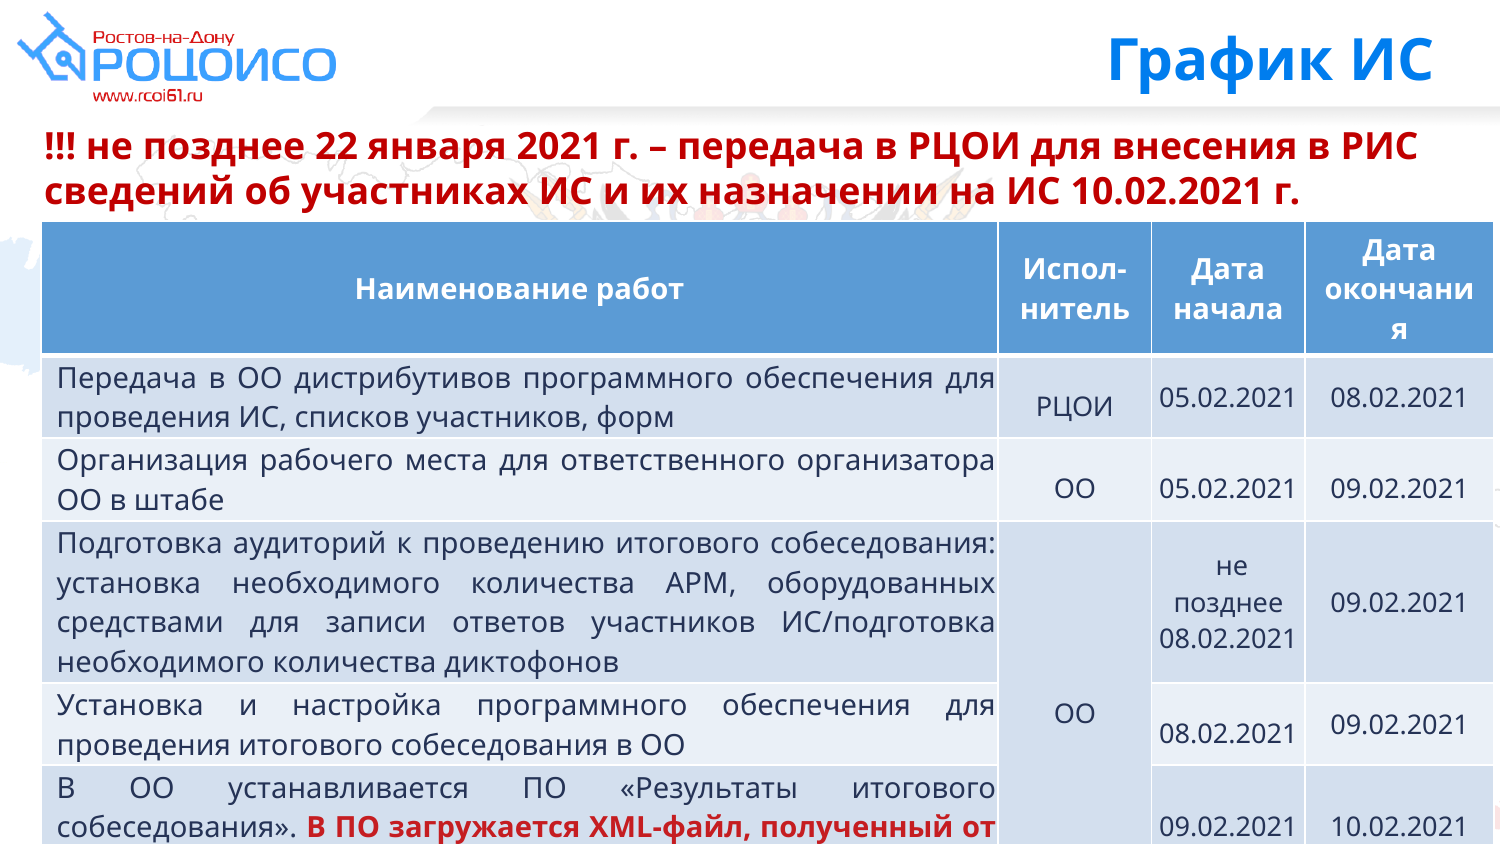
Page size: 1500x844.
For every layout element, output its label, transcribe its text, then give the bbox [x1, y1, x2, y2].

table_cell РЦОИ [999, 358, 1151, 437]
table_cell В ОО устанавливается ПО «Результаты итогового собеседования». В ПО загружается XML-файл, полученный от РЦОИ, с внесенными сведениями об участниках ИС [42, 766, 997, 844]
table_cell 08.02.2021 [1306, 358, 1493, 437]
table_cell не позднее 08.02.2021 [1152, 522, 1304, 682]
picture [0, 0, 1500, 844]
table_cell Передача в ОО дистрибутивов программного обеспечения для проведения ИС, списков участников, форм [42, 358, 997, 437]
table_cell 09.02.2021 [1306, 522, 1493, 682]
table_header Дата начала [1152, 222, 1304, 353]
table_cell Установка и настройка программного обеспечения для проведения итогового собеседования в ОО [42, 684, 997, 764]
table_cell 05.02.2021 [1152, 358, 1304, 437]
table_cell 09.02.2021 [1306, 439, 1493, 520]
table_cell 09.02.2021 [1152, 766, 1304, 844]
table_cell 05.02.2021 [1152, 439, 1304, 520]
text_box !!! не позднее 22 января 2021 г. – передача в РЦОИ для внесения в РИС сведений об участниках ИС и их назначении на ИС 10.02.2021 г. [29, 114, 1471, 220]
table_cell ОО [999, 439, 1151, 520]
table_header Наименование работ [42, 222, 997, 353]
table_cell ОО [999, 522, 1151, 844]
table_header Испол-нитель [999, 222, 1151, 353]
text_box График ИС [188, 8, 1447, 114]
table_cell 08.02.2021 [1152, 684, 1304, 764]
table_cell 10.02.2021 [1306, 766, 1493, 844]
table_cell Подготовка аудиторий к проведению итогового собеседования: установка необходимого количества АРМ, оборудованных средствами для записи ответов участников ИС/подготовка необходимого количества диктофонов [42, 522, 997, 682]
table_header Дата окончания [1306, 222, 1493, 353]
table_cell Организация рабочего места для ответственного организатора ОО в штабе [42, 439, 997, 520]
table_cell 09.02.2021 [1306, 684, 1493, 764]
